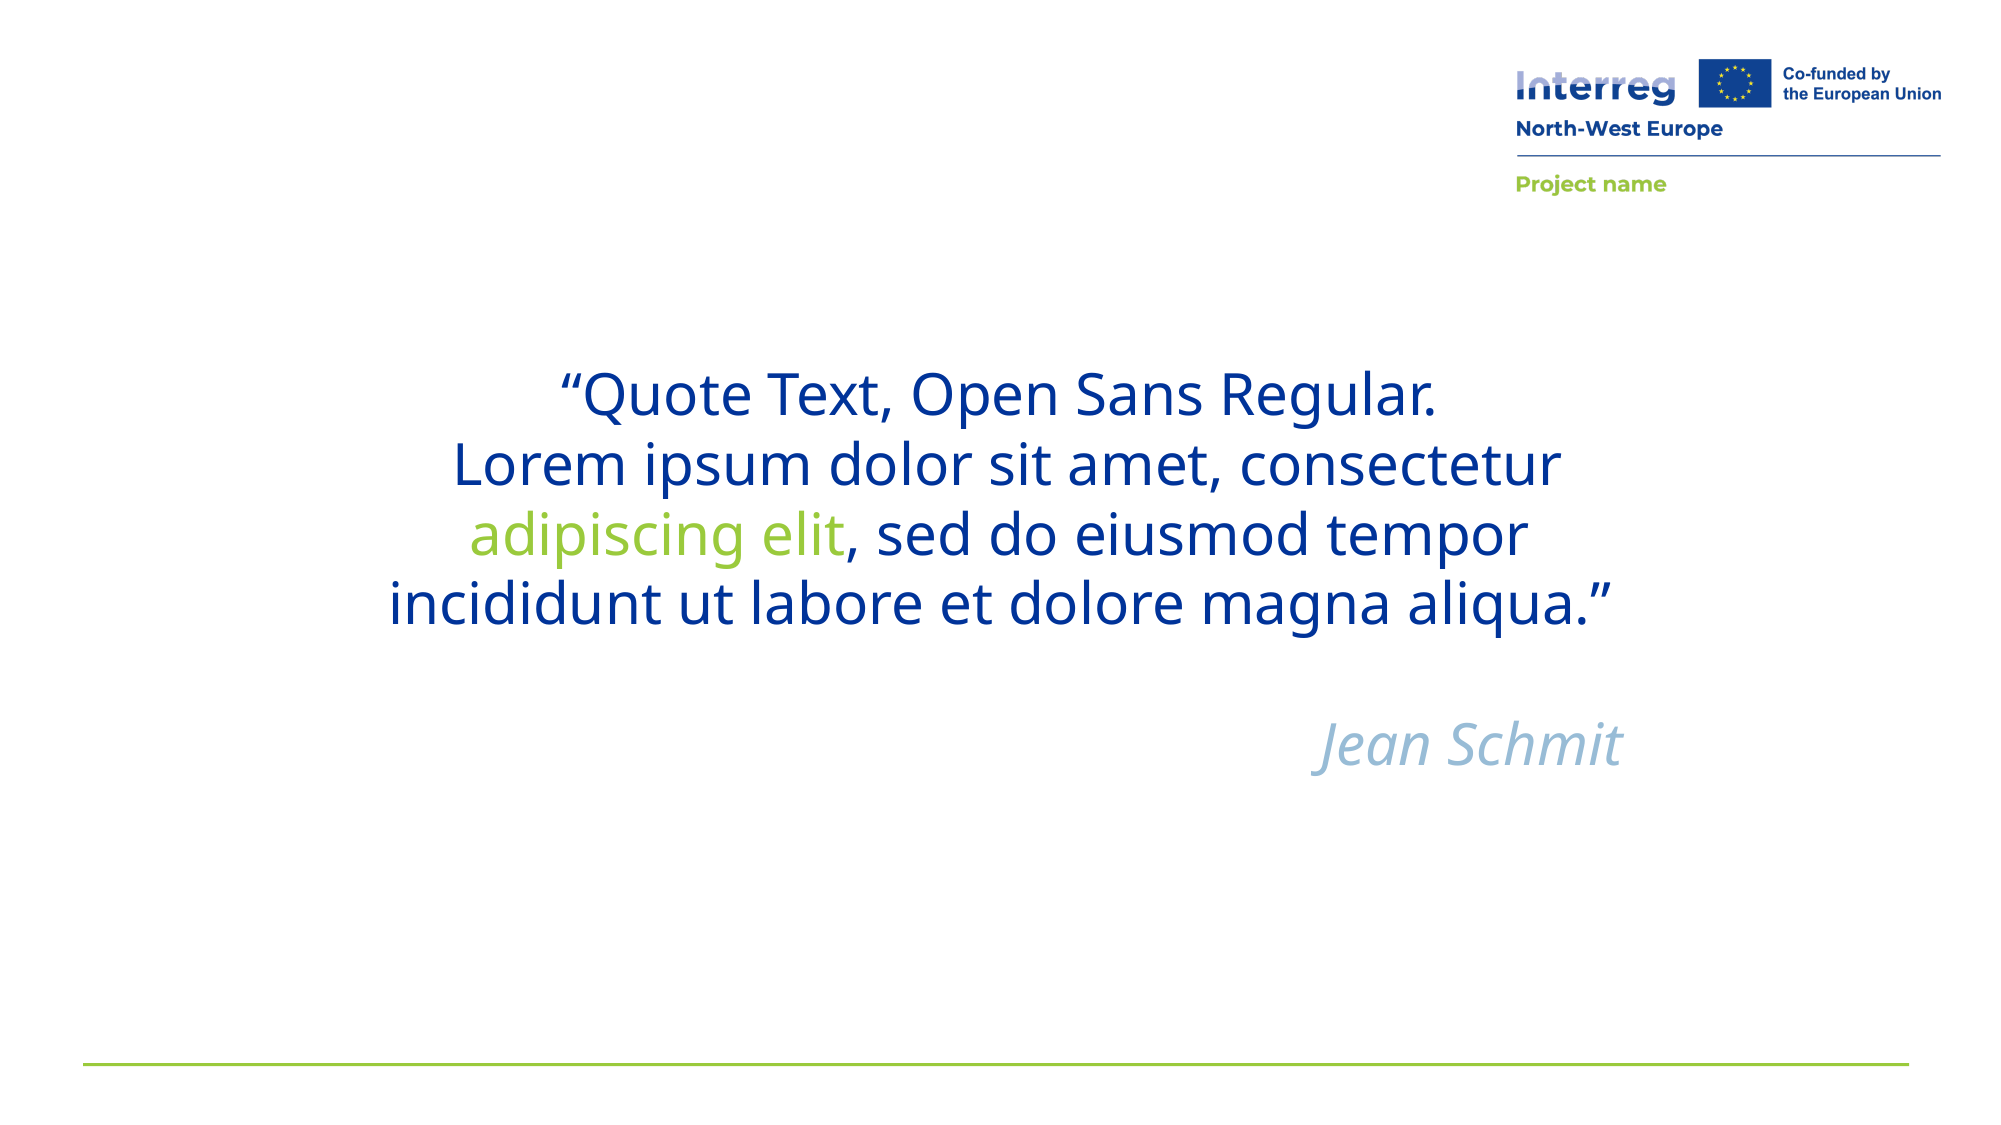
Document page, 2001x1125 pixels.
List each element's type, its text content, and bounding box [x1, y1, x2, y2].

picture [1458, 0, 2000, 251]
text_box “Quote Text, Open Sans Regular. Lorem ipsum dolor sit amet, consectetur adipiscing elit, sed do eiusmod tempor incididunt ut labore et dolore magna aliqua.” Jean Schmit [362, 349, 1638, 798]
